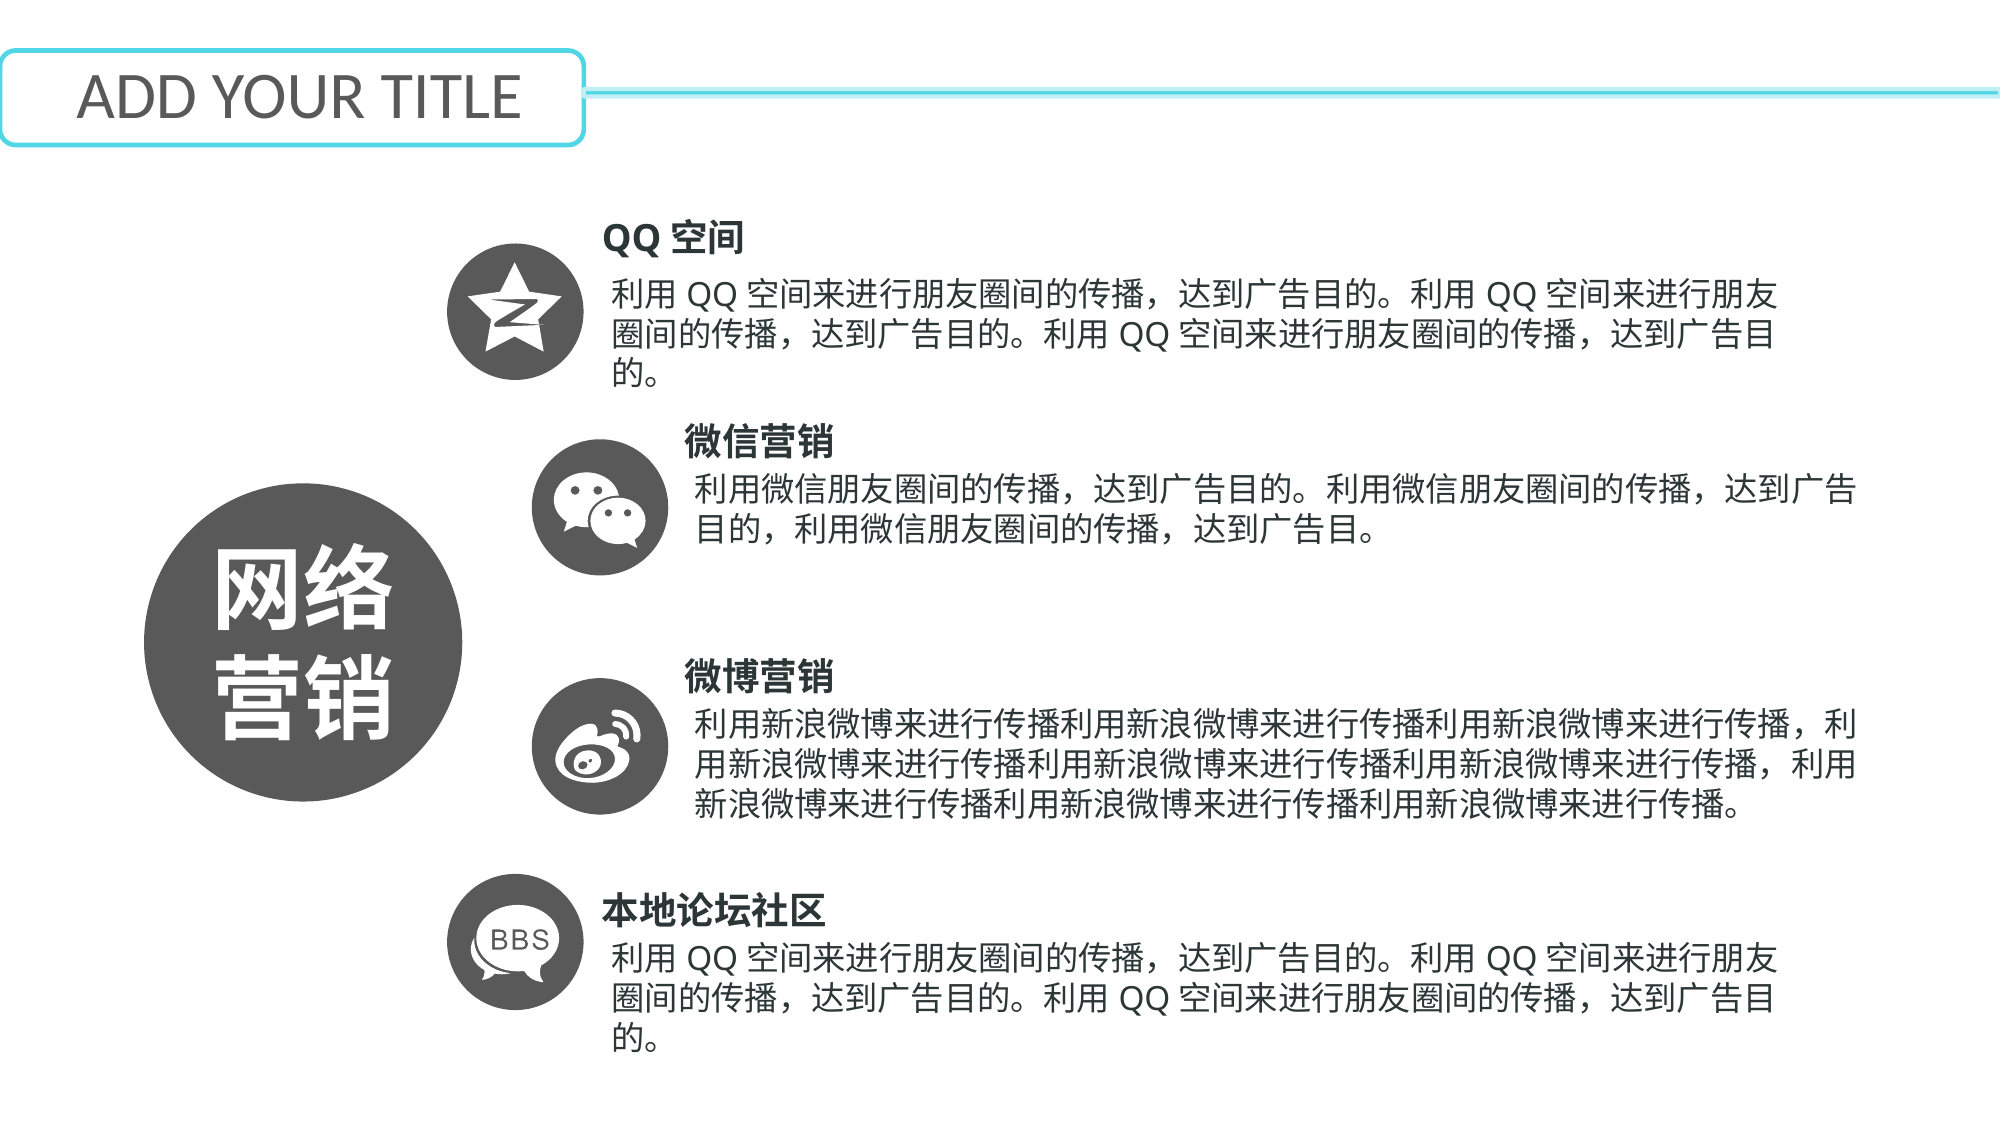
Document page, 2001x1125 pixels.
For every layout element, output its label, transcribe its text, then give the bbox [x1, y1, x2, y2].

text_box 利用新浪微博来进行传播利用新浪微博来进行传播利用新浪微博来进行传播，利用新浪微博来进行传播利用新浪微博来进行传播利用新浪微博来进行传播，利用新浪微博来进行传播利用新浪微博来进行传播利用新浪微博来进行传播。 [679, 695, 1886, 830]
text_box 利用QQ空间来进行朋友圈间的传播，达到广告目的。利用QQ空间来进行朋友圈间的传播，达到广告目的。利用QQ空间来进行朋友圈间的传播，达到广告目的。 [597, 265, 1804, 400]
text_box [0, 44, 2000, 146]
text_box 本地论坛社区 [587, 879, 915, 940]
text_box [531, 438, 669, 576]
text_box 利用QQ空间来进行朋友圈间的传播，达到广告目的。利用QQ空间来进行朋友圈间的传播，达到广告目的。利用QQ空间来进行朋友圈间的传播，达到广告目的。 [597, 930, 1804, 1065]
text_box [531, 677, 669, 815]
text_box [446, 243, 584, 381]
text_box 微信营销 [669, 410, 998, 470]
text_box 利用微信朋友圈间的传播，达到广告目的。利用微信朋友圈间的传播，达到广告目的，利用微信朋友圈间的传播，达到广告目。 [679, 460, 1886, 555]
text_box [143, 483, 463, 802]
text_box QQ空间 [587, 206, 915, 267]
text_box 微博营销 [669, 645, 998, 705]
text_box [446, 873, 584, 1011]
